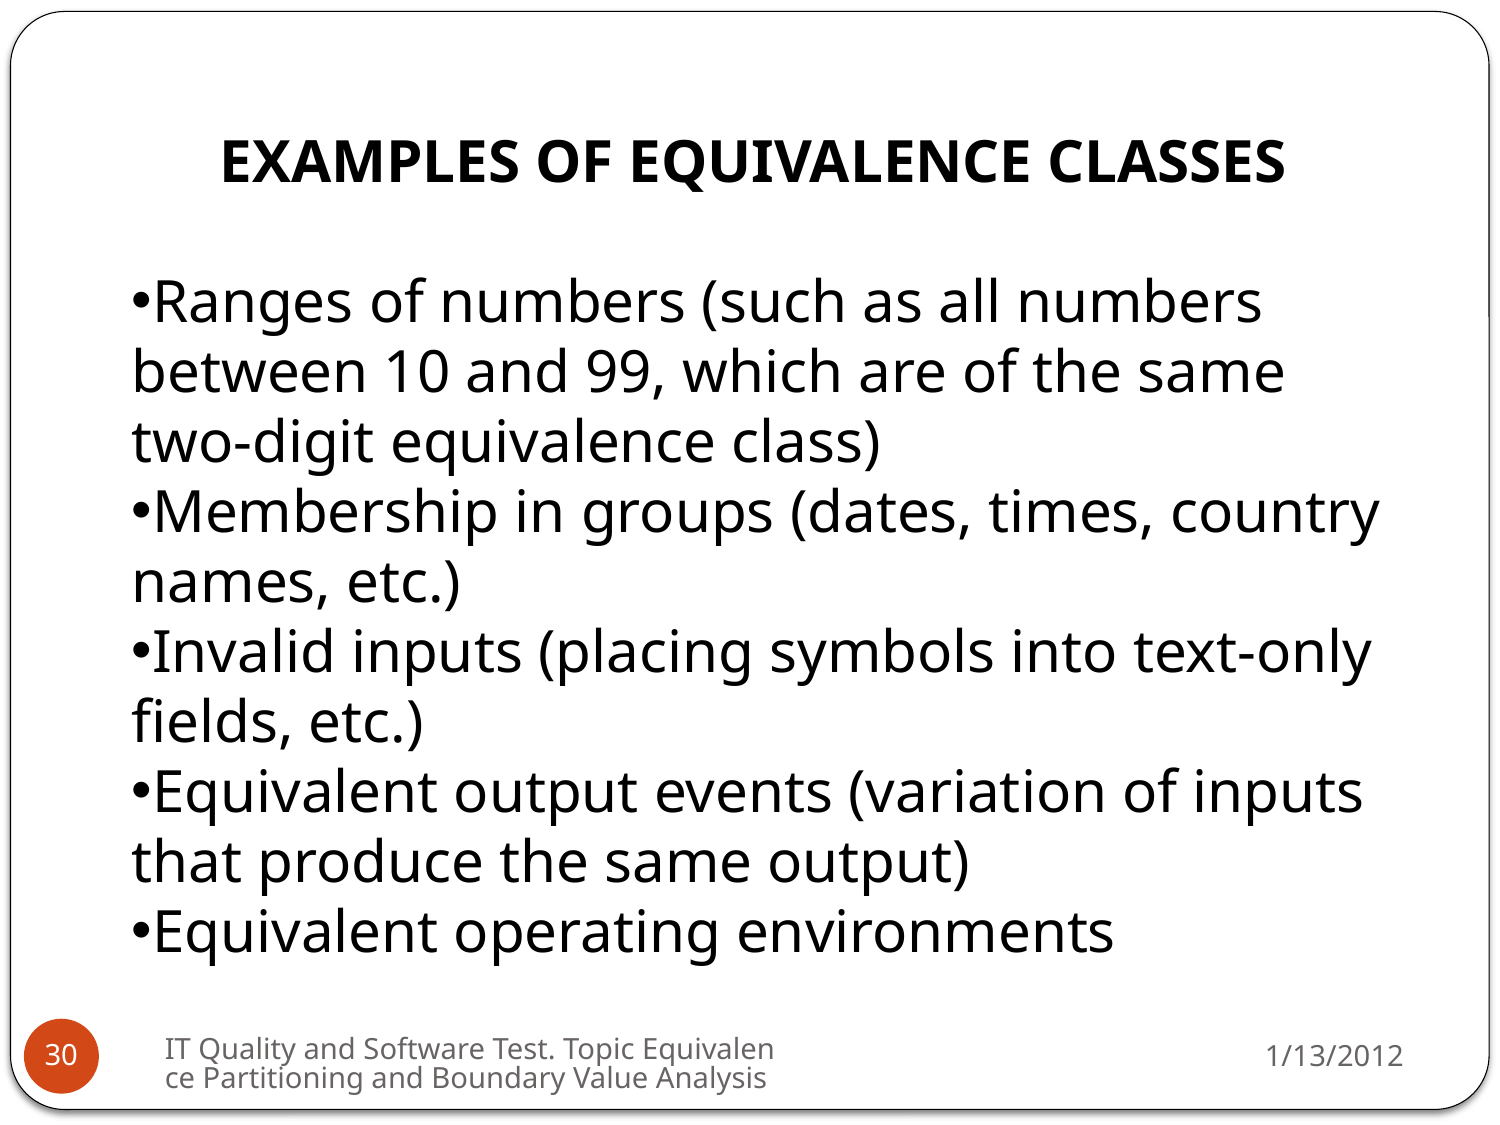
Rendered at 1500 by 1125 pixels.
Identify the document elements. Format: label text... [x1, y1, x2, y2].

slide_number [1012, 1015, 1419, 1094]
footer IT Quality and Software Test. Topic Equivalence Partitioning and Boundary Value Analysis [150, 1012, 800, 1088]
slide_number 30 [23, 1018, 99, 1094]
text_box EXAMPLES OF EQUIVALENCE CLASSES Ranges of numbers (such as all numbers between 10 and 99, which are of the same two-digit equivalence class) Membership in groups (dates, times, country names, etc.) Invalid inputs (placing symbols into text-only fields, etc.) Equivalent output events (variation of inputs that produce the same output) Equivalent operating environments [117, 117, 1405, 972]
